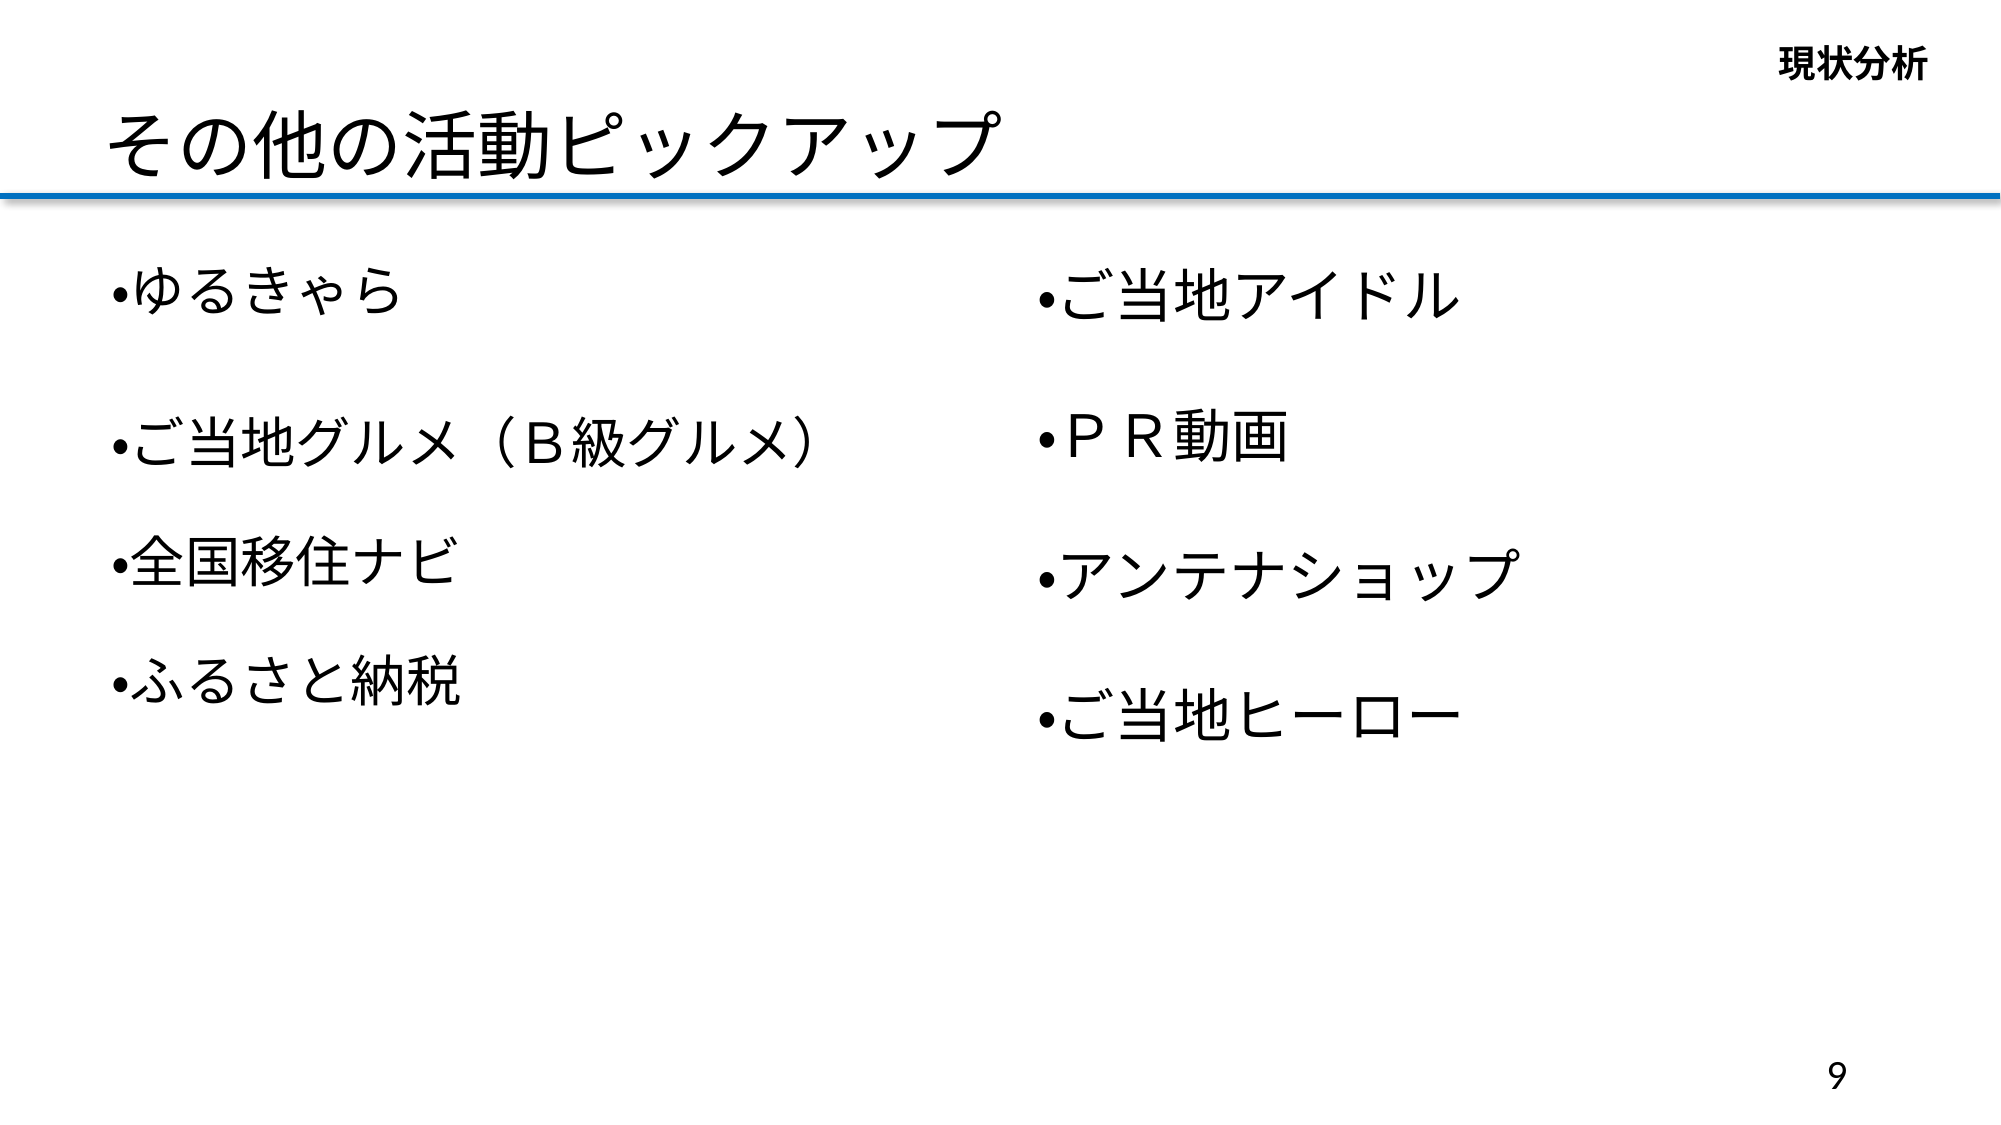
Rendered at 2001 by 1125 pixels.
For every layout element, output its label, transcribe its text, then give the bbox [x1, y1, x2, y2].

text_box その他の活動ピックアップ [87, 91, 1018, 197]
text_box 現状分析 [1764, 33, 1944, 93]
text_box ・ご当地アイドル ・ＰＲ動画 ・アンテナショップ ・ご当地ヒーロー [1022, 181, 1660, 757]
slide_number 9 [1412, 1042, 1863, 1103]
subtitle ・ゆるきゃら ・ご当地グルメ（Ｂ級グルメ） ・全国移住ナビ ・ふるさと納税 [96, 215, 951, 730]
